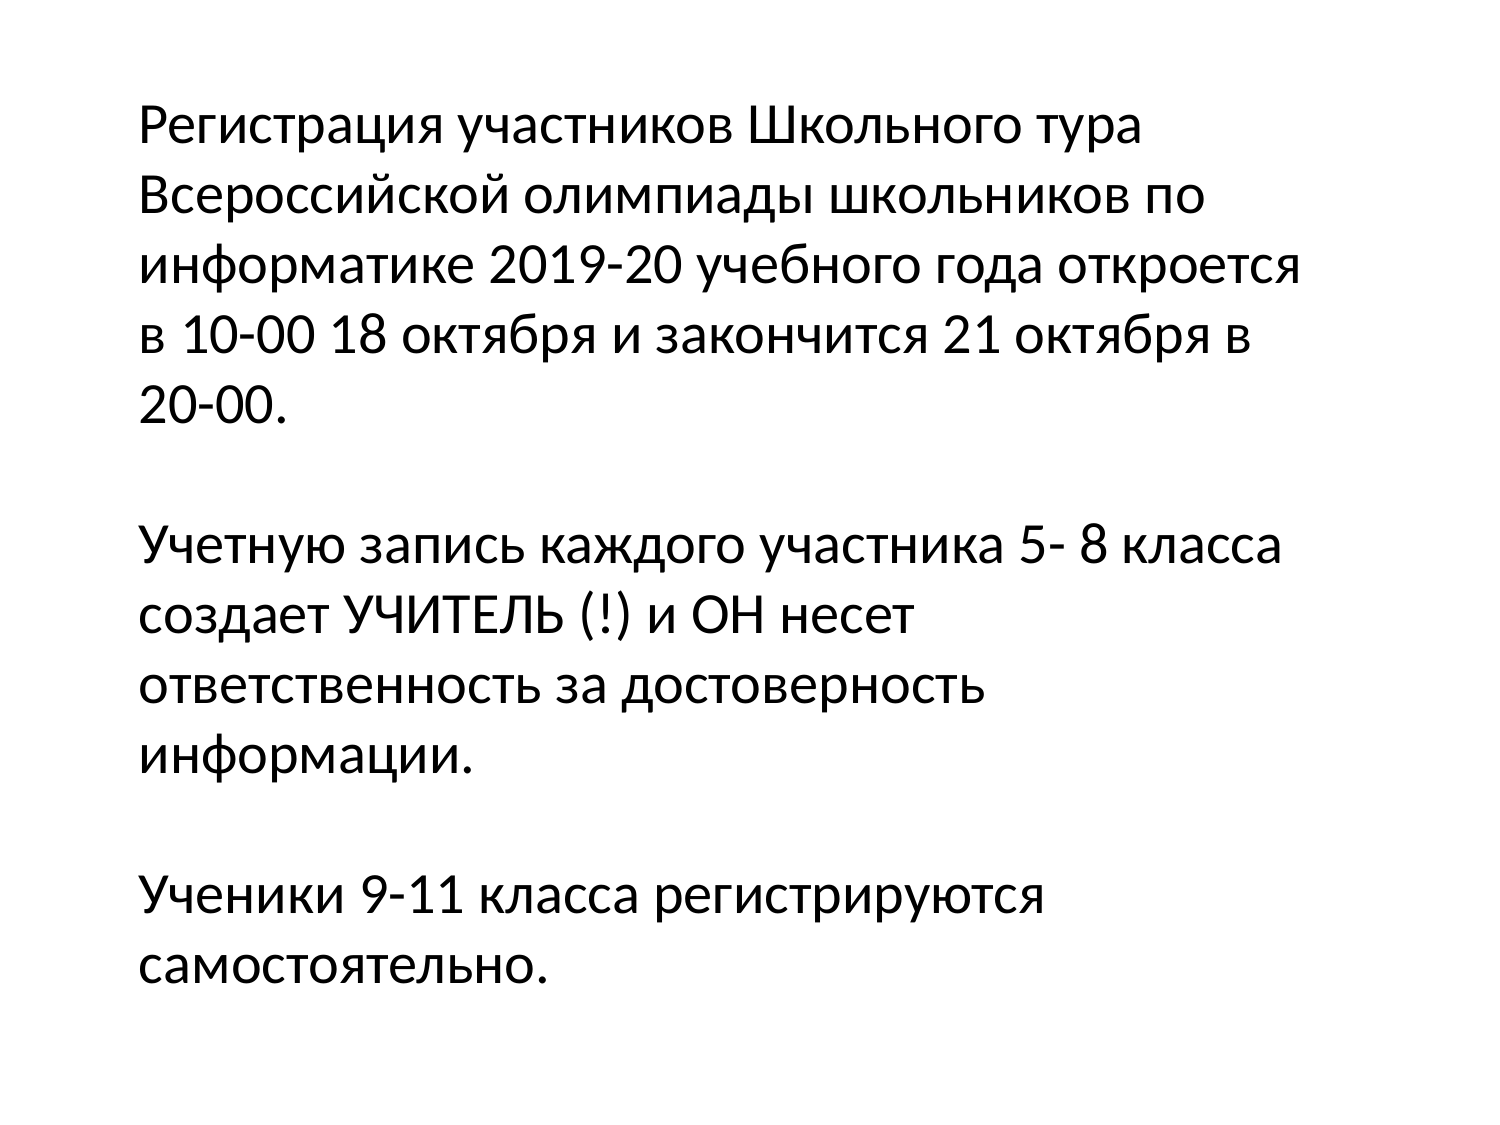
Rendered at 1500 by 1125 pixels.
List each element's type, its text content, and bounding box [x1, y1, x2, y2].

text_box Регистрация участников Школьного тура Всероссийской олимпиады школьников по информатике 2019-20 учебного года откроется в 10-00 18 октября и закончится 21 октября в 20-00. Учетную запись каждого участника 5- 8 класса создает УЧИТЕЛЬ (!) и ОН несет ответственность за достоверность информации. Ученики 9-11 класса регистрируются самостоятельно. [123, 78, 1317, 1003]
